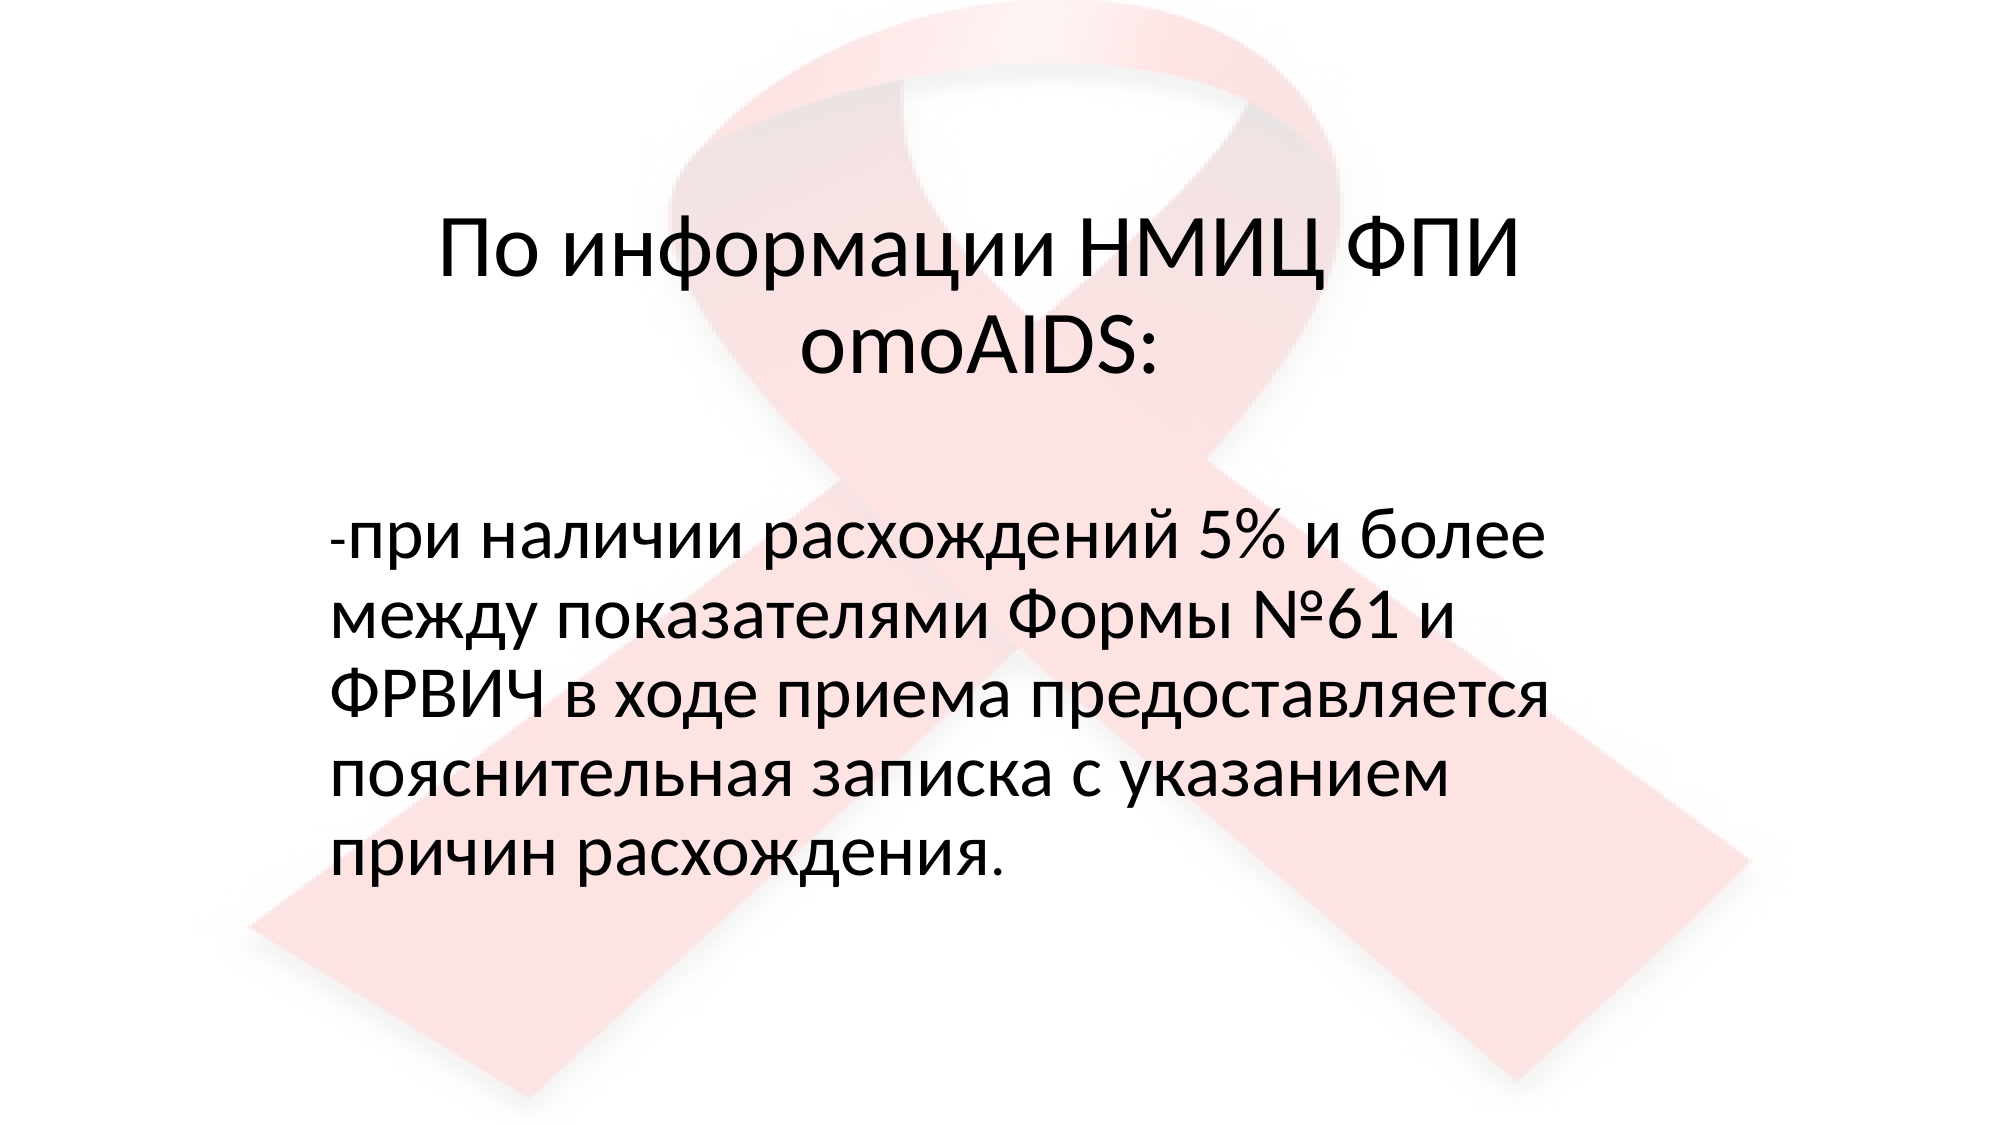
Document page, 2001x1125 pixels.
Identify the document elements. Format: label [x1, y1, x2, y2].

list [314, 191, 1647, 901]
